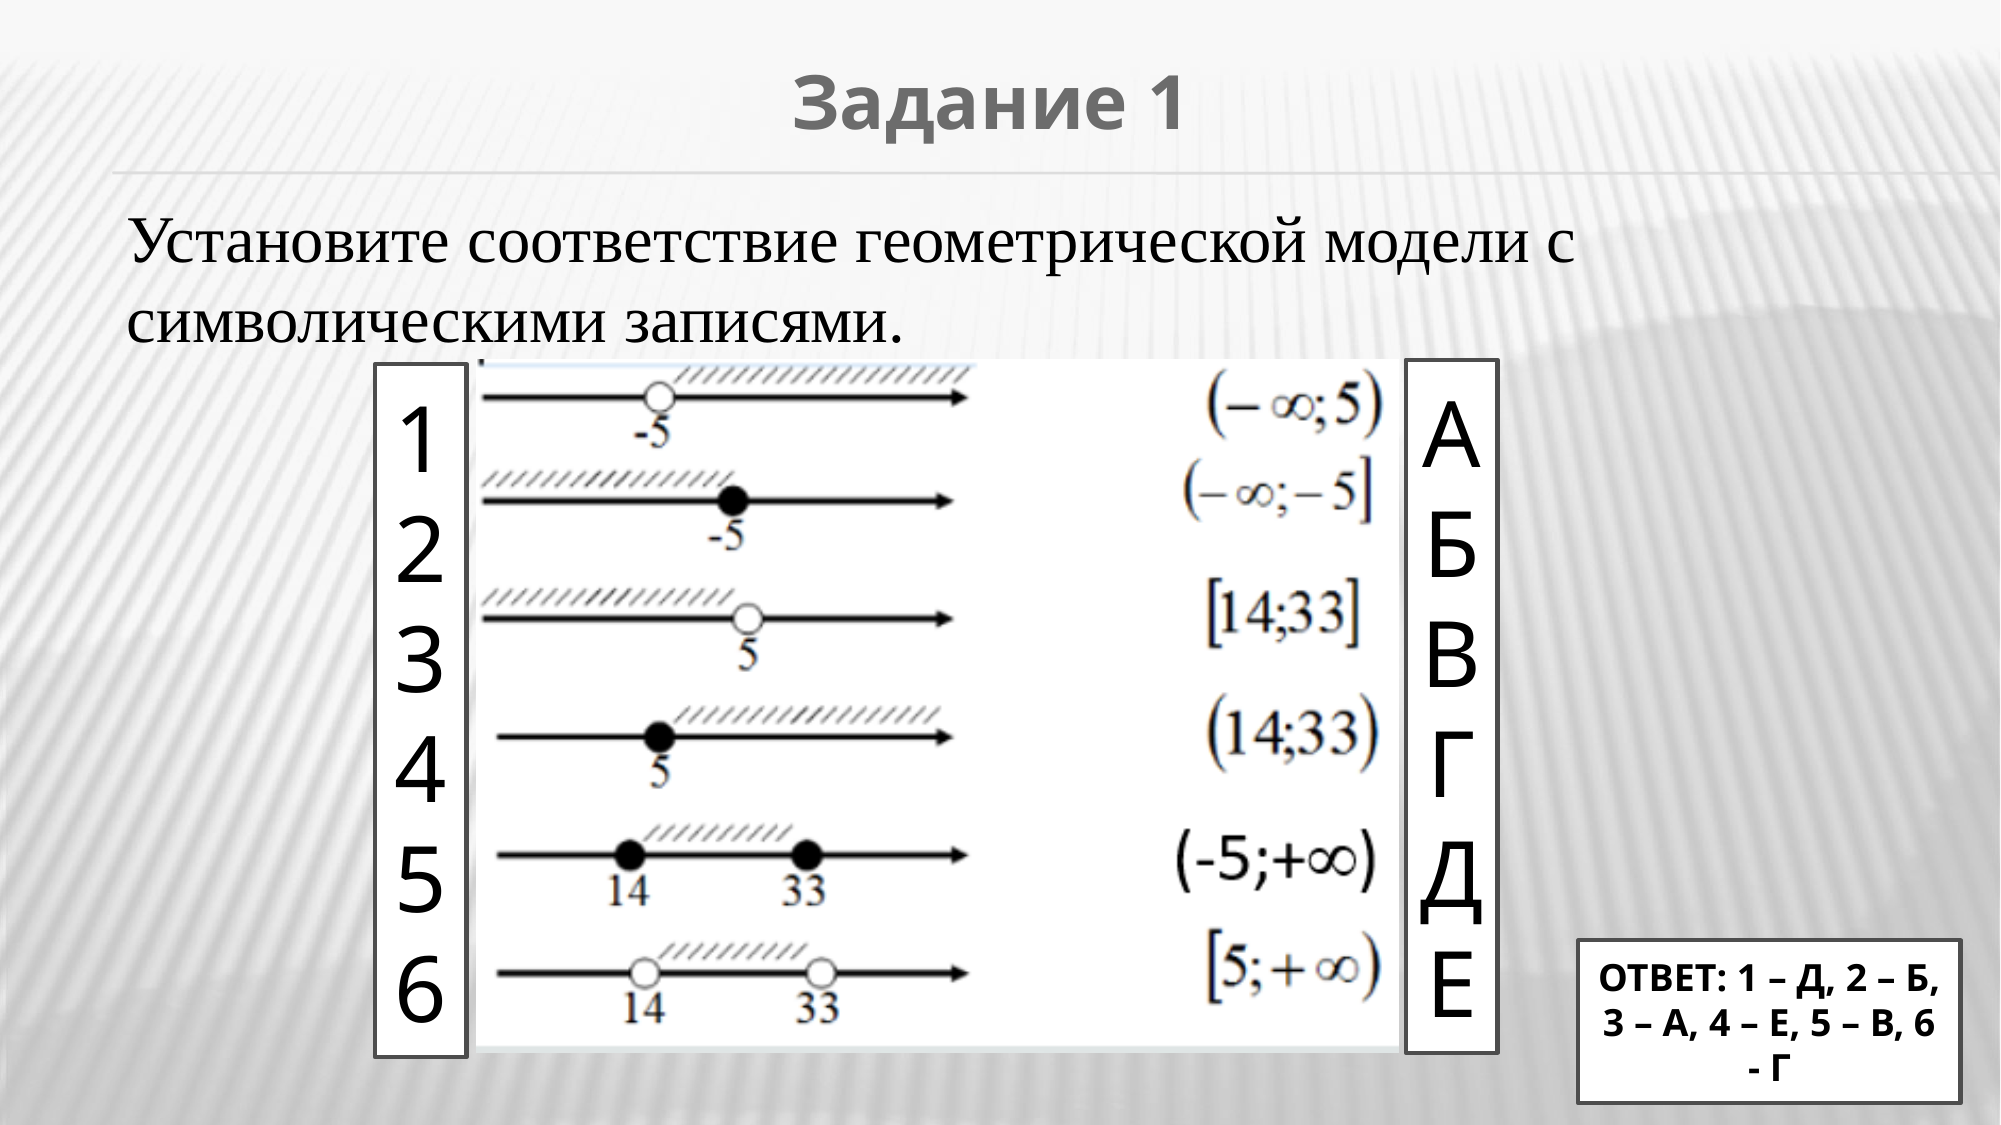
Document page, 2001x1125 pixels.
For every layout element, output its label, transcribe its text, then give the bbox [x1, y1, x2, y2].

title Задание 1 [41, 31, 1942, 169]
picture [476, 359, 1400, 1053]
list Установите соответствие геометрической модели с символическими записями. [112, 188, 1942, 960]
text_box ОТВЕТ: 1 – Д, 2 – Б, 3 – А, 4 – Е, 5 – В, 6 - Г [1576, 938, 1963, 1105]
text_box 1 2 3 4 5 6 [373, 362, 469, 1059]
text_box А Б В Г Д Е [1404, 358, 1500, 1055]
